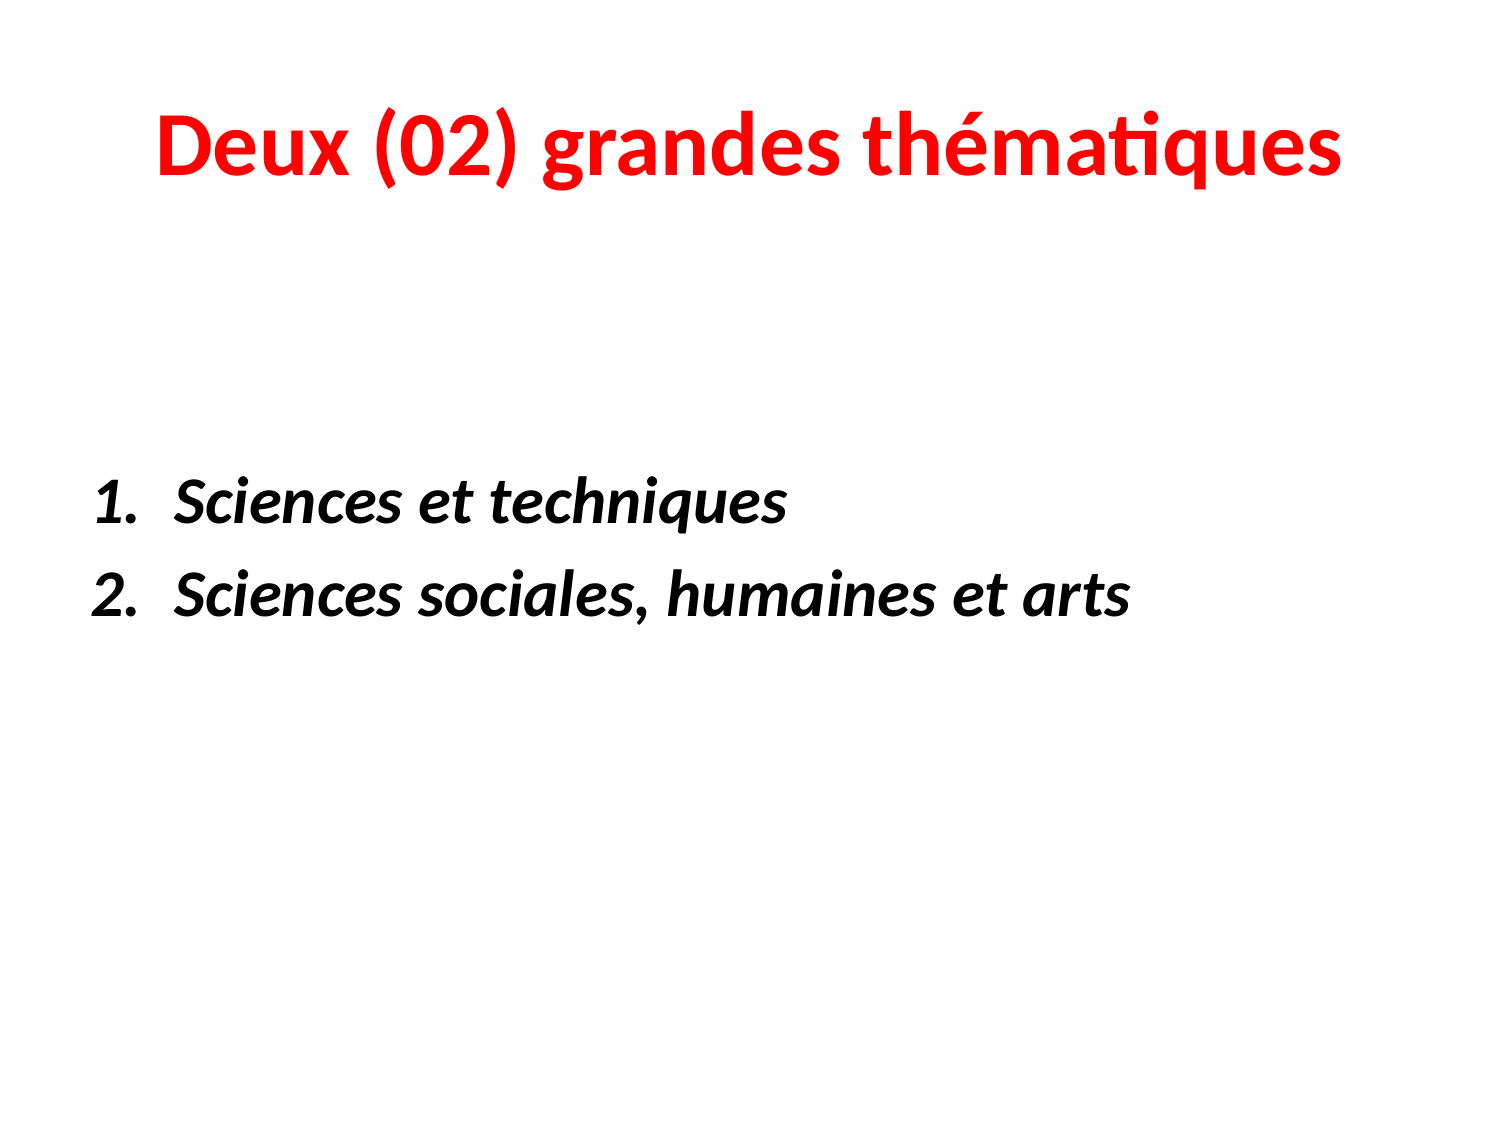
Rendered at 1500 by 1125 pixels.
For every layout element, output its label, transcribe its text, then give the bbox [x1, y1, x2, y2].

list Sciences et techniques Sciences sociales, humaines et arts [75, 262, 1425, 1005]
title Deux (02) grandes thématiques [75, 45, 1425, 233]
